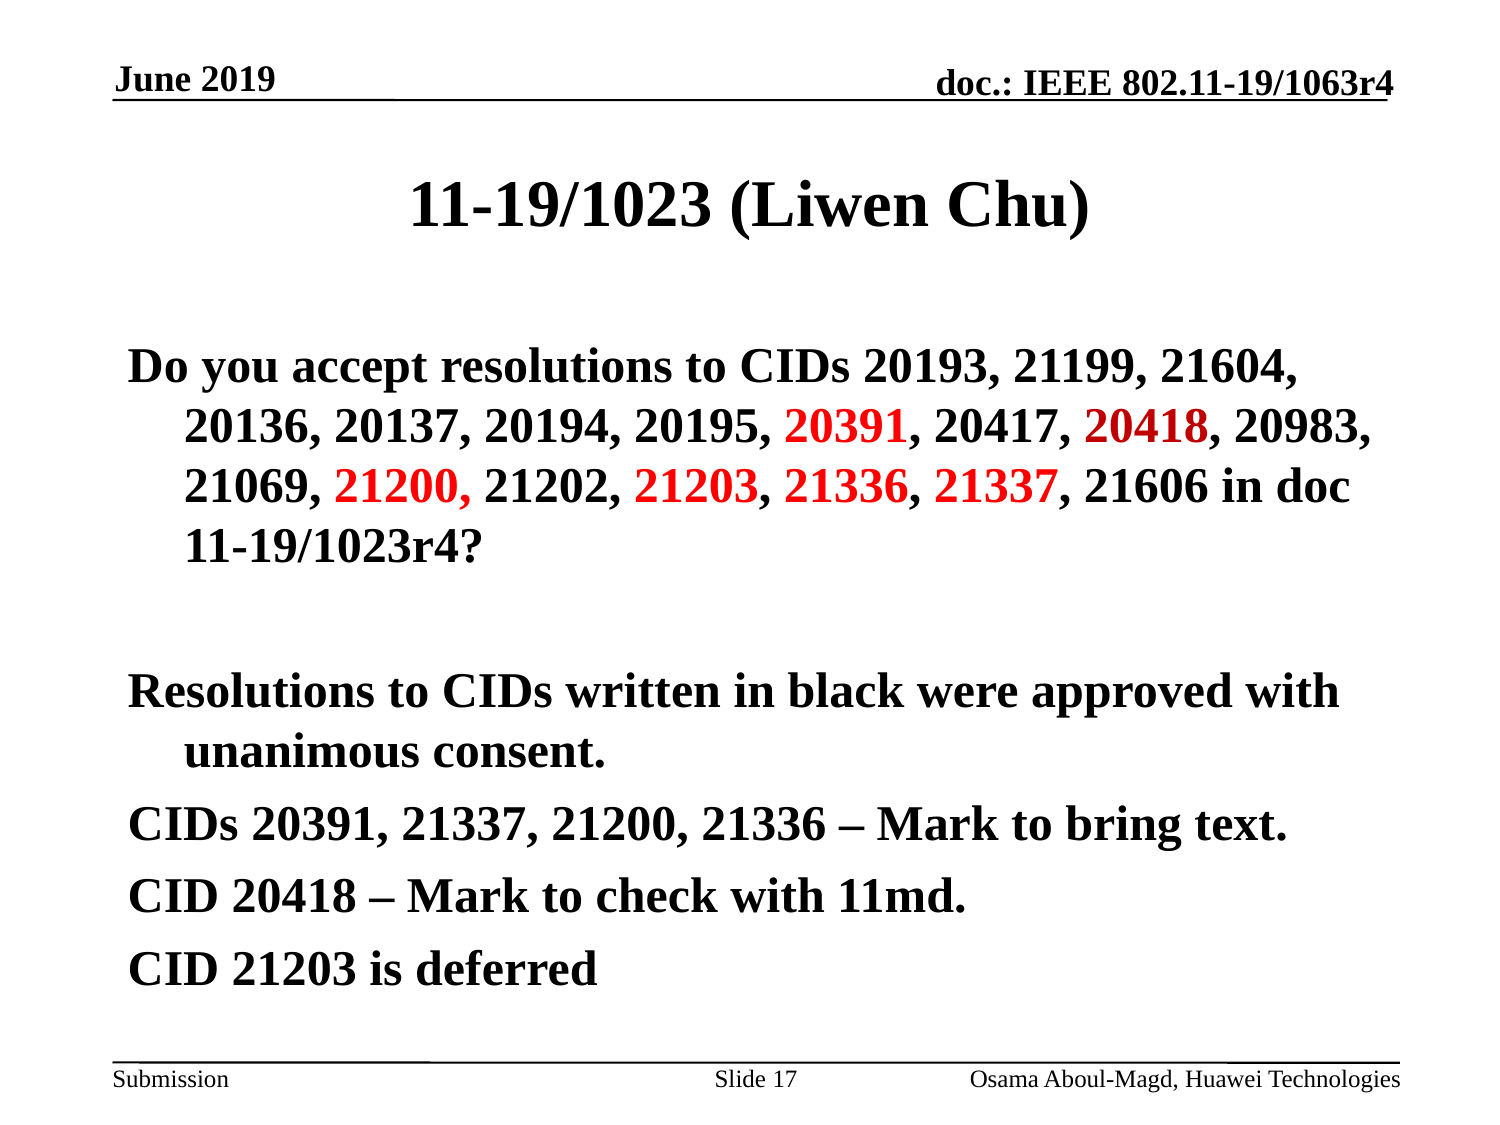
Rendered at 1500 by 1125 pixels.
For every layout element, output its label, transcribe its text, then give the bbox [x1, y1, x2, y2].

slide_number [114, 54, 423, 100]
slide_number Slide 17 [712, 1061, 800, 1123]
list Do you accept resolutions to CIDs 20193, 21199, 21604, 20136, 20137, 20194, 20195, 20391, 20417, 20418, 20983, 21069, 21200, 21202, 21203, 21336, 21337, 21606 in doc 11-19/1023r4? Resolutions to CIDs written in black were approved with unanimous consent. CIDs 20391, 21337, 21200, 21336 – Mark to bring text. CID 20418 – Mark to check with 11md. CID 21203 is deferred [112, 324, 1388, 1000]
footer Osama Aboul-Magd, Huawei Technologies [878, 1061, 1402, 1093]
title 11-19/1023 (Liwen Chu) [112, 112, 1388, 288]
